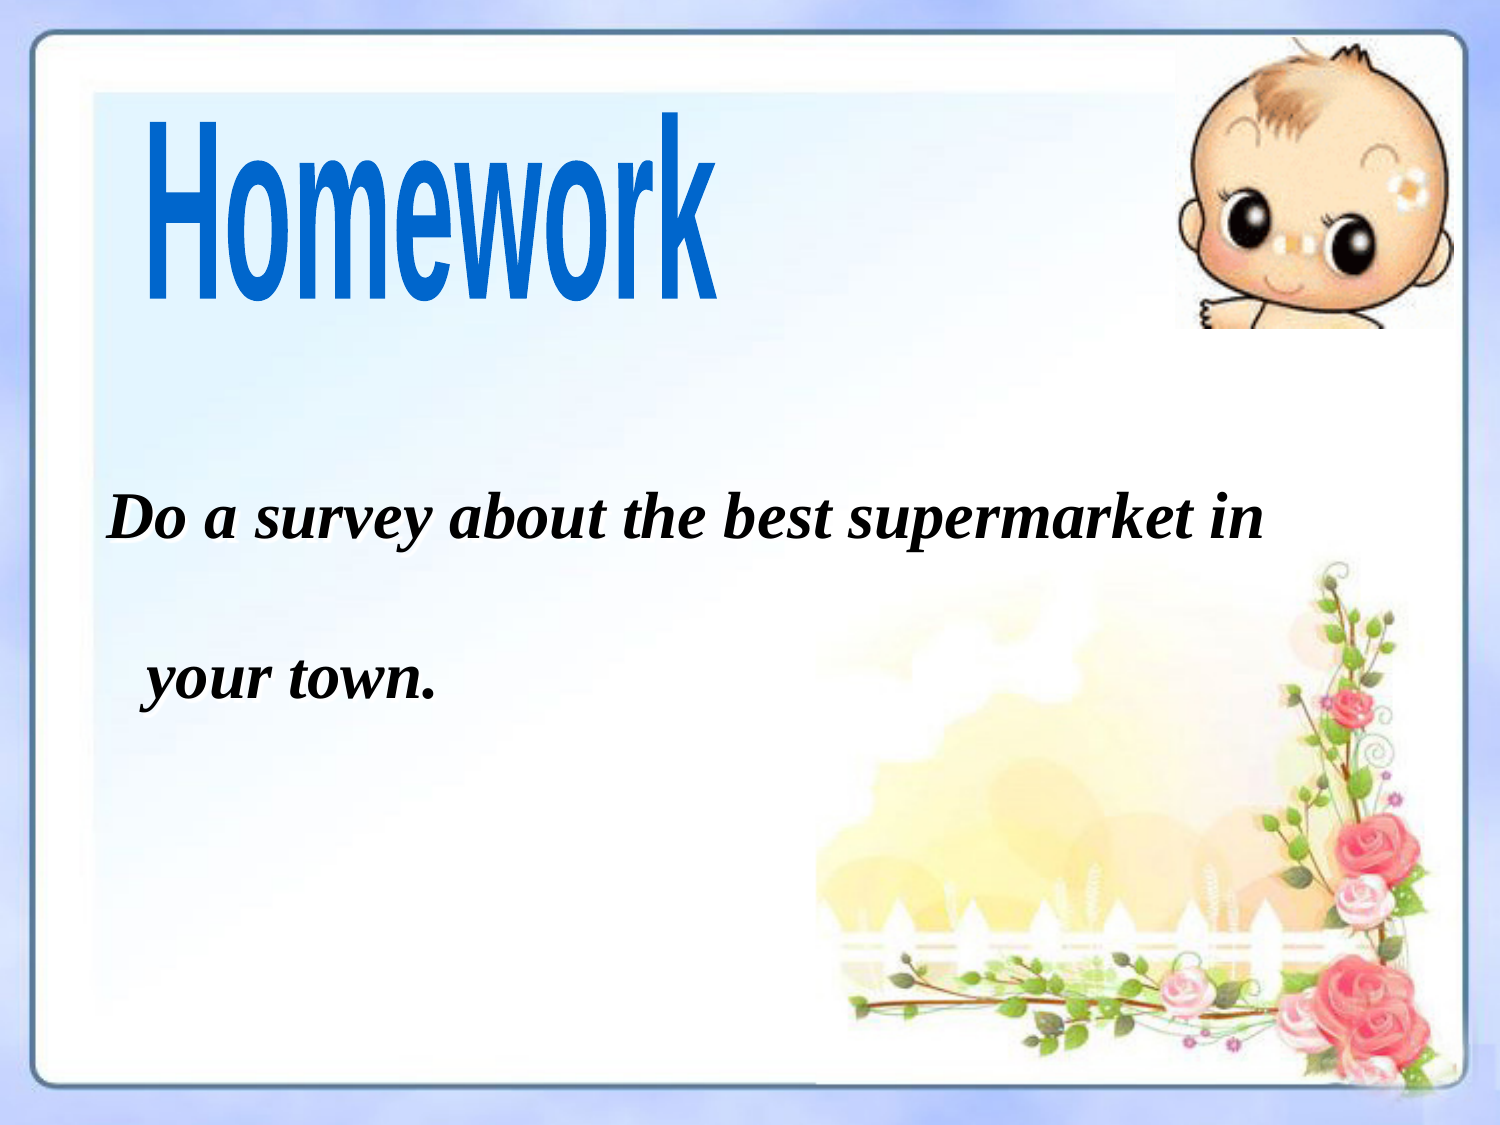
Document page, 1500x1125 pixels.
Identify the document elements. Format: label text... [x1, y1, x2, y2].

picture [150, 122, 215, 298]
picture [167, 223, 199, 299]
picture [0, 0, 1500, 1125]
text_box Do a survey about the best supermarket in your town. [75, 299, 1325, 1125]
